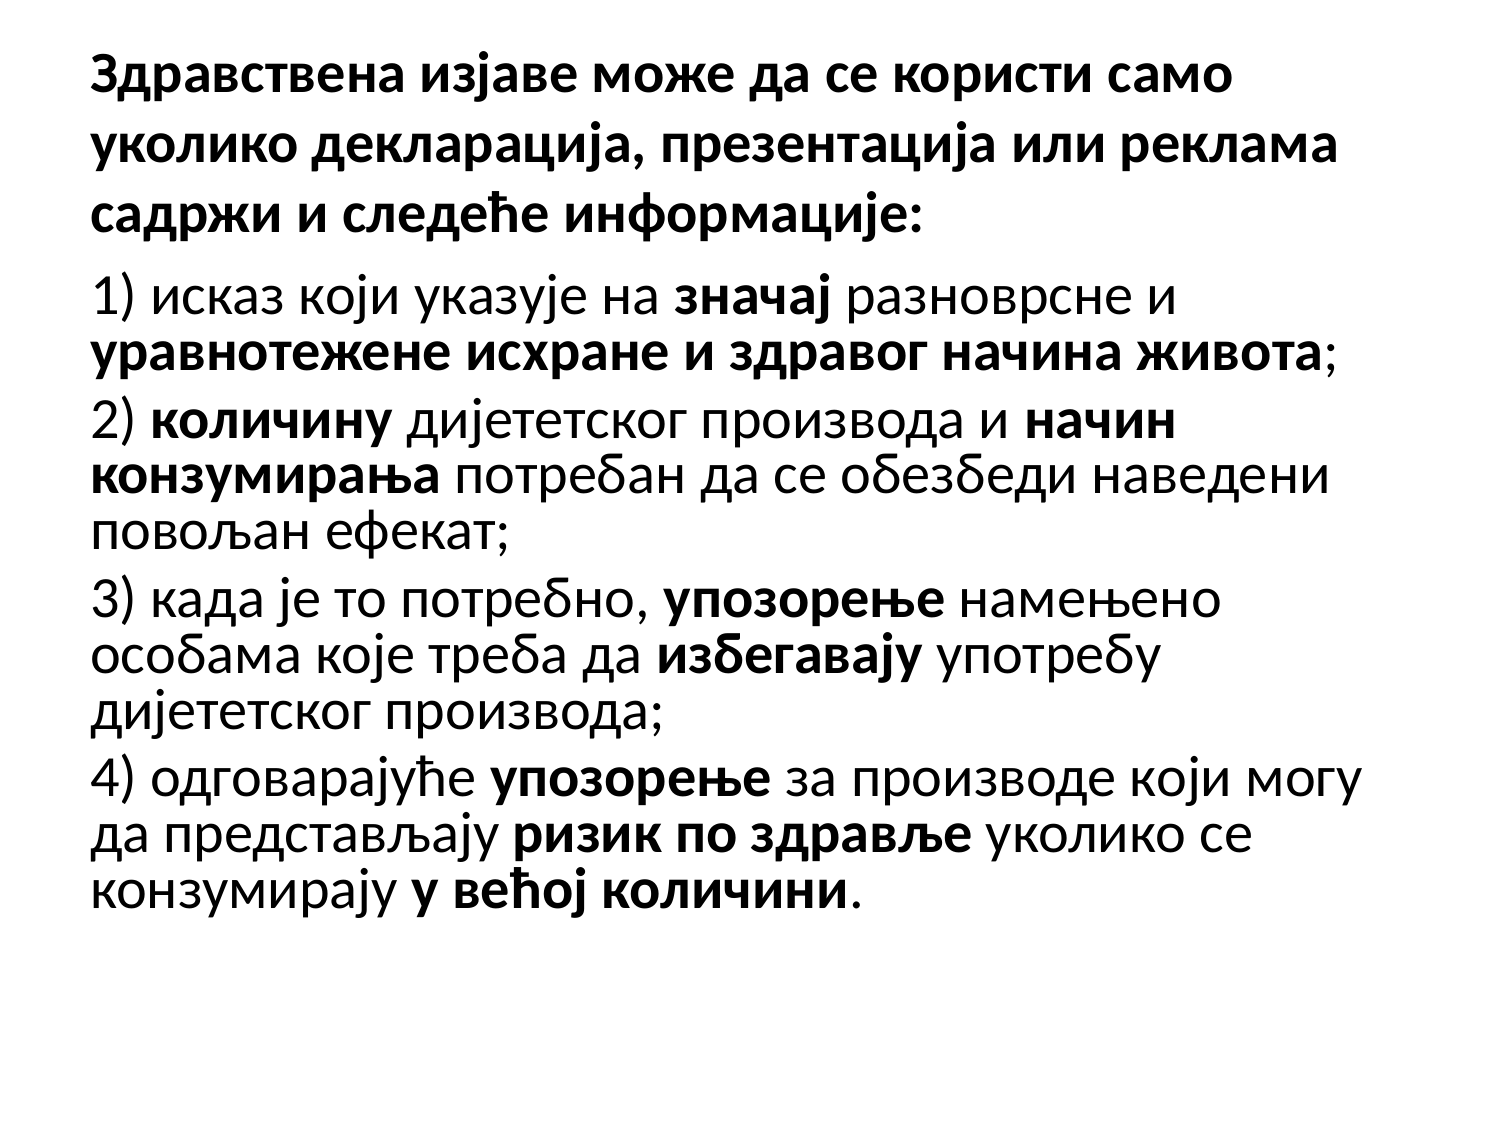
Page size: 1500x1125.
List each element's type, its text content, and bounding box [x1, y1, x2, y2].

list 1) исказ који указује на значај разноврсне и уравнотежене исхране и здравог начина живота; 2) количину дијететског производа и начин конзумирања потребан да се обезбеди наведени повољан ефекат; 3) када је то потребно, упозорење намењено особама које треба да избегавају употребу дијететског производа; 4) одговарајуће упозорење за производе који могу да представљају ризик по здравље уколико се конзумирају у већој количини. [74, 262, 1426, 1006]
title Здравствена изјаве може да се користи само уколико декларација, презентација или реклама садржи и следеће информације: [74, 44, 1426, 233]
